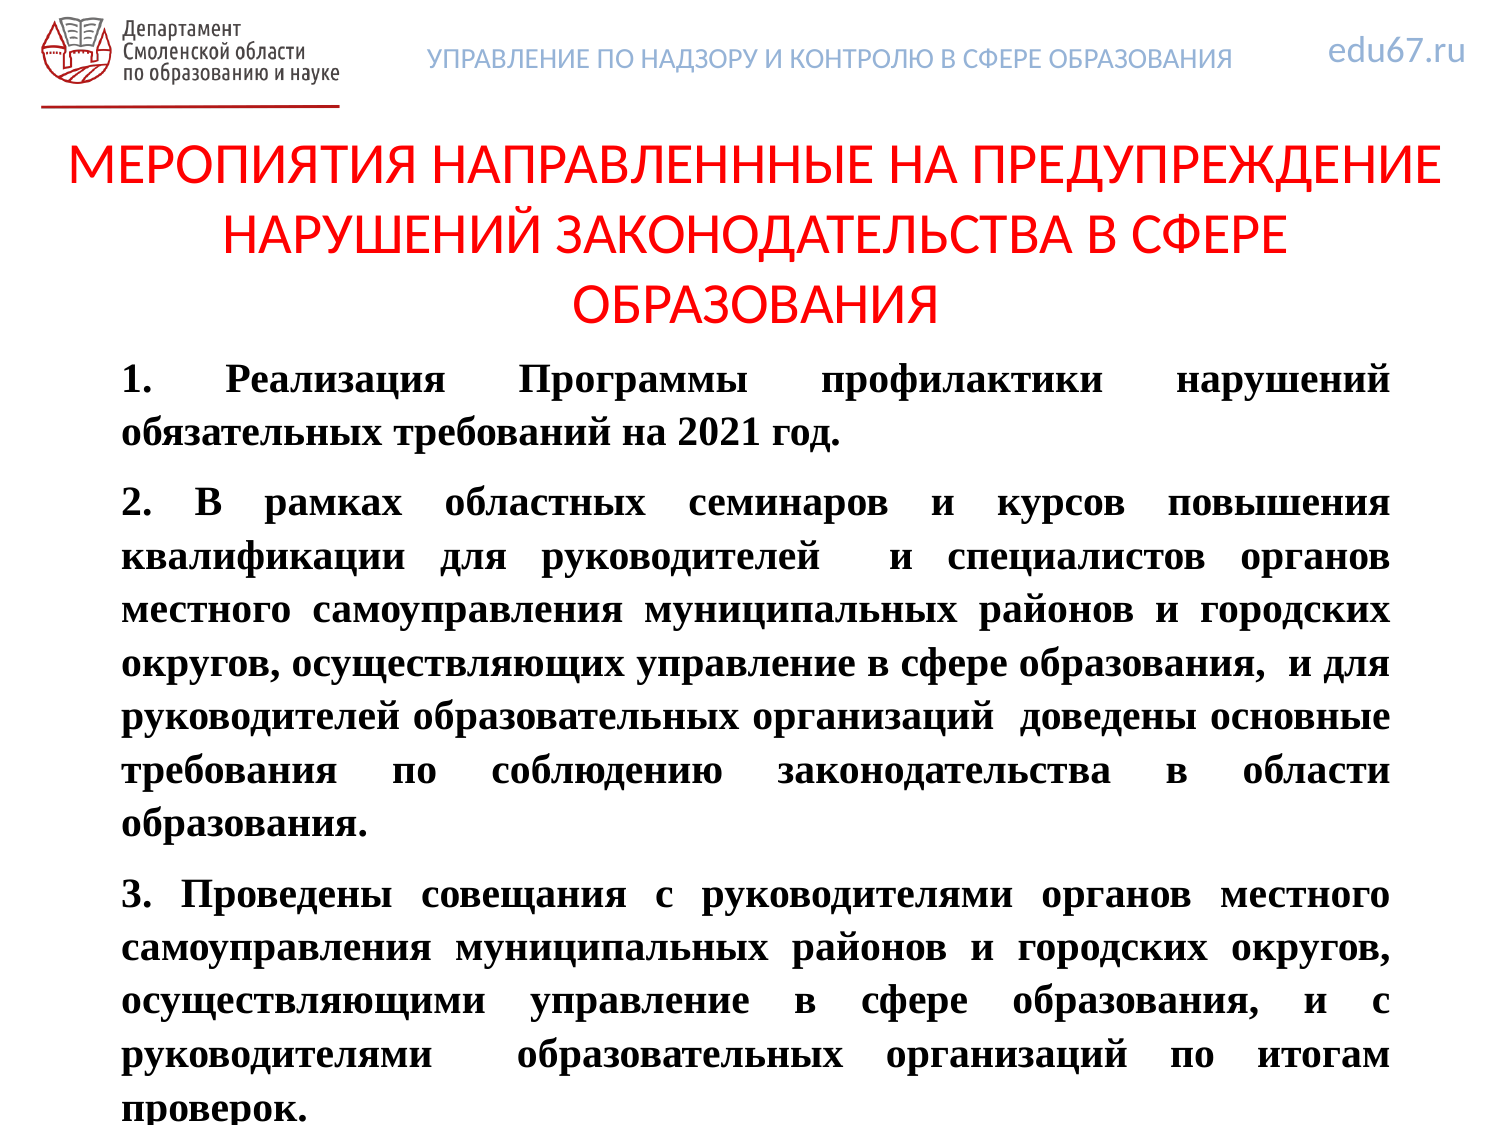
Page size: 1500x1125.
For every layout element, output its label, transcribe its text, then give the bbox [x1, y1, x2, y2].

text_box 1. Реализация Программы профилактики нарушений обязательных требований на 2021 год. 2. В рамках областных семинаров и курсов повышения квалификации для руководителей и специалистов органов местного самоуправления муниципальных районов и городских округов, осуществляющих управление в сфере образования, и для руководителей образовательных организаций доведены основные требования по соблюдению законодательства в области образования. 3. Проведены совещания с руководителями органов местного самоуправления муниципальных районов и городских округов, осуществляющими управление в сфере образования, и с руководителями образовательных организаций по итогам проверок. [106, 339, 1406, 1125]
text_box edu67.ru [1313, 17, 1482, 78]
text_box МЕРОПИЯТИЯ НАПРАВЛЕНННЫЕ НА ПРЕДУПРЕЖДЕНИЕ НАРУШЕНИЙ ЗАКОНОДАТЕЛЬСТВА В СФЕРЕ ОБРАЗОВАНИЯ [41, 117, 1471, 343]
text_box УПРАВЛЕНИЕ ПО НАДЗОРУ И КОНТРОЛЮ В СФЕРЕ ОБРАЗОВАНИЯ [385, 32, 1275, 82]
picture [36, 14, 349, 123]
